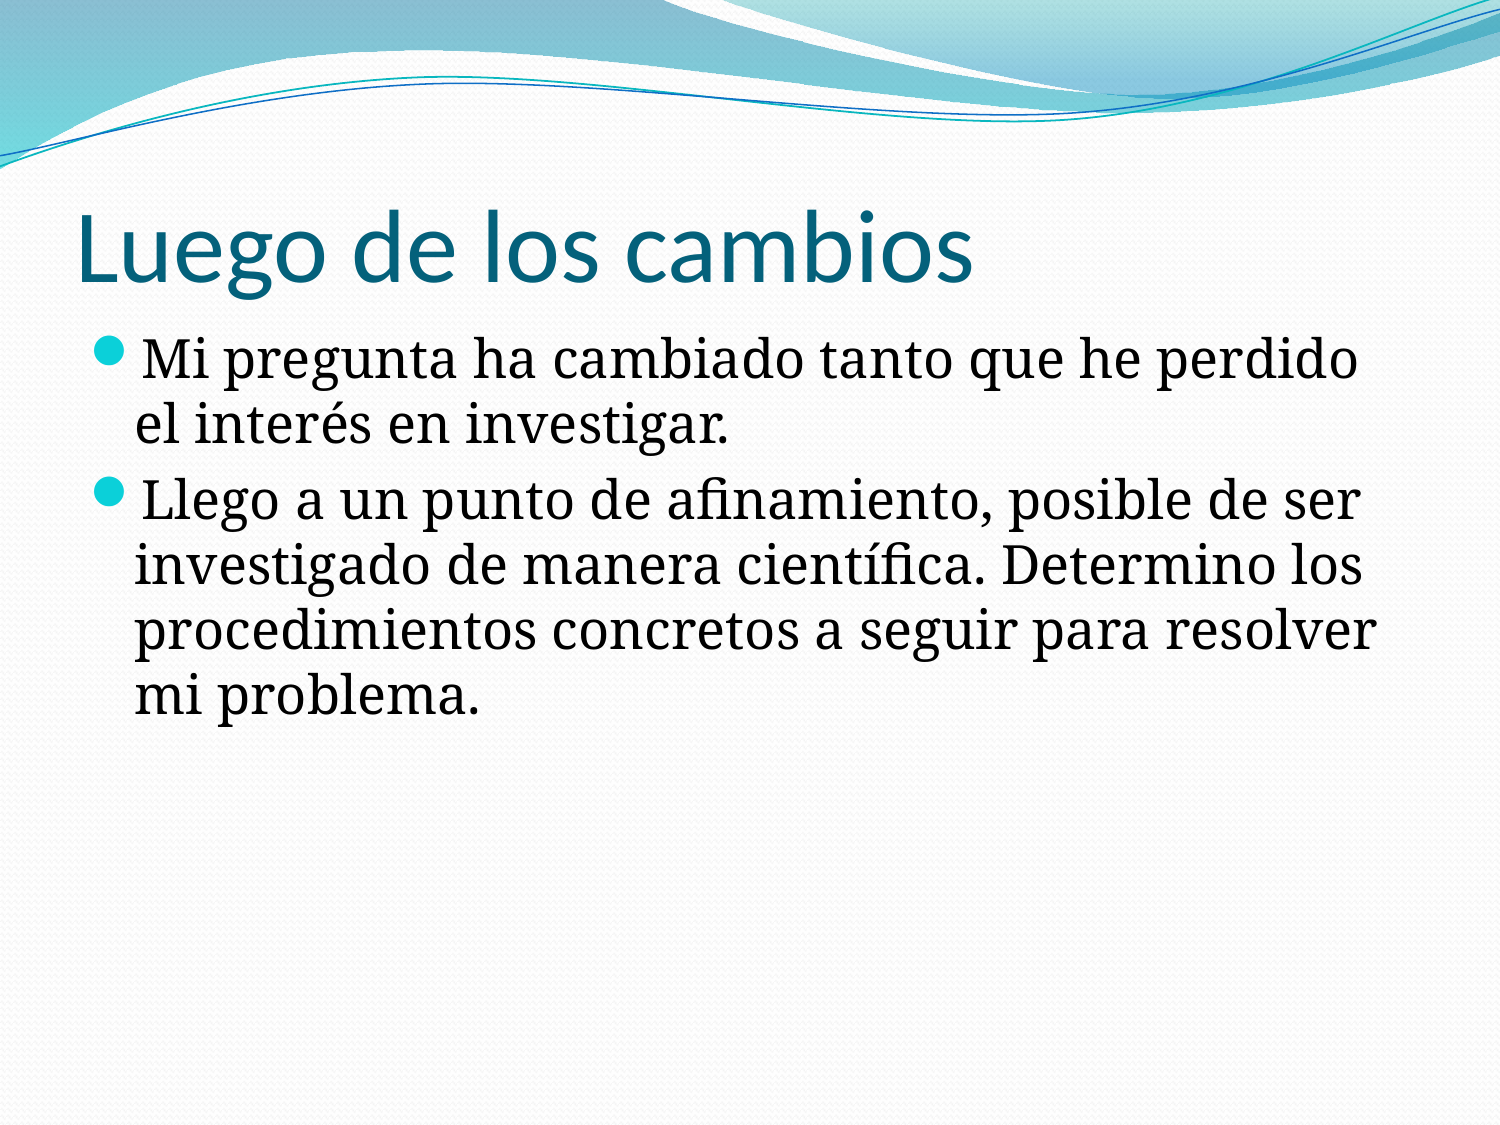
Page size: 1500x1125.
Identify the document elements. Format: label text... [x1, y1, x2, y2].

title Luego de los cambios [75, 115, 1425, 303]
list Mi pregunta ha cambiado tanto que he perdido el interés en investigar. Llego a un punto de afinamiento, posible de ser investigado de manera científica. Determino los procedimientos concretos a seguir para resolver mi problema. [75, 317, 1425, 1038]
